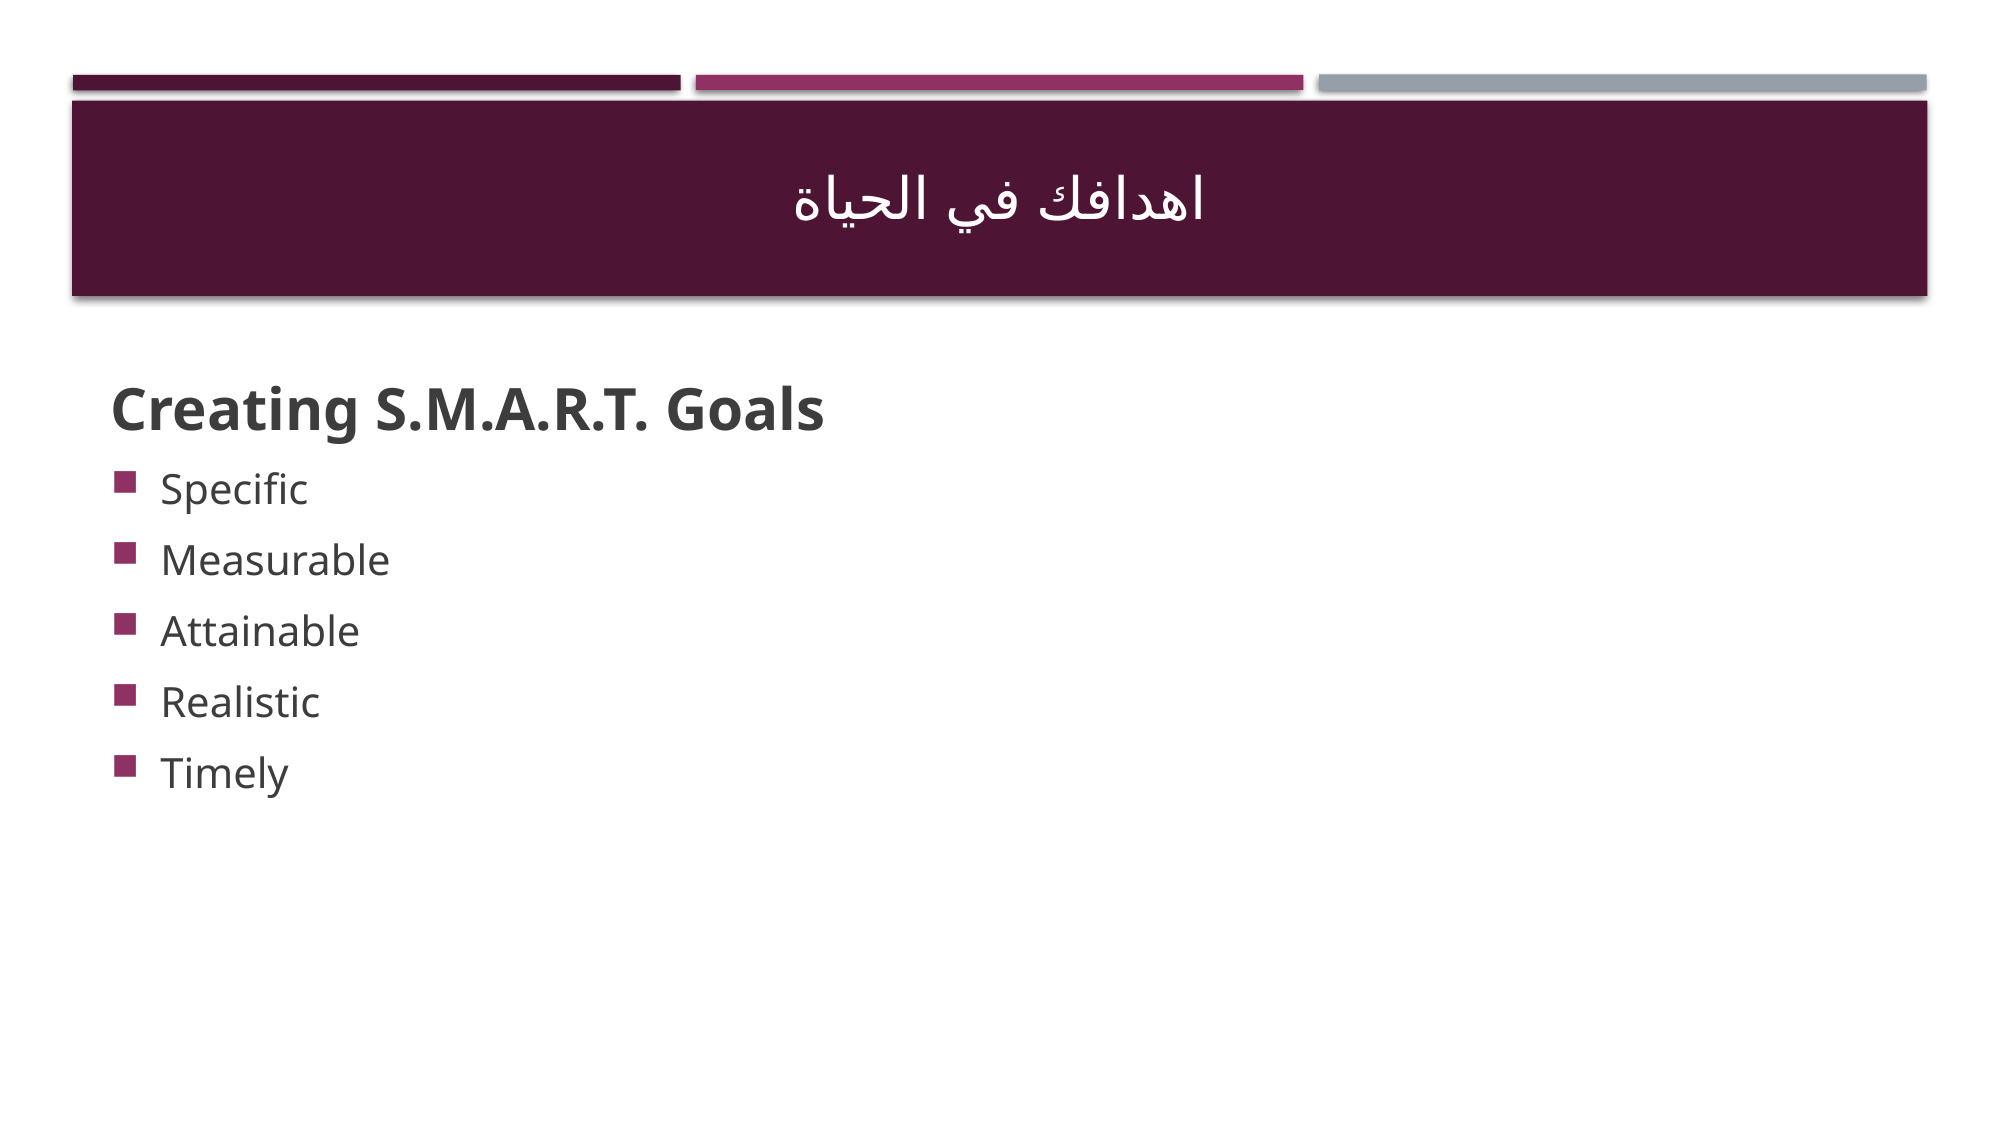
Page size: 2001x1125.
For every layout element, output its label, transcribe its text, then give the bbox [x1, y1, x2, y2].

list Creating S.M.A.R.T. Goals Specific Measurable Attainable Realistic Timely [95, 282, 1905, 887]
title اهدافك في الحياة [95, 115, 1905, 240]
